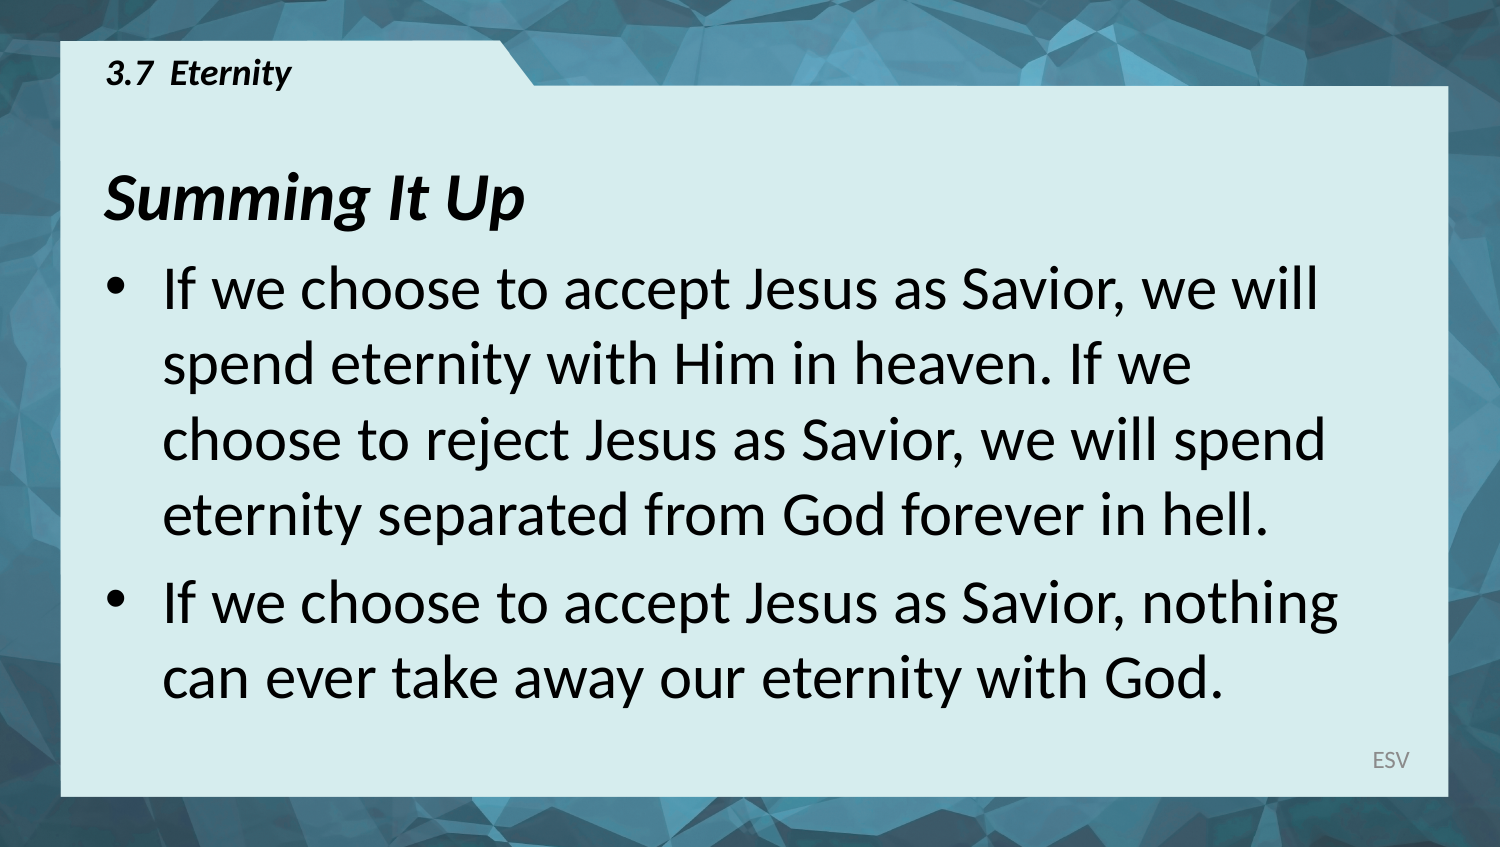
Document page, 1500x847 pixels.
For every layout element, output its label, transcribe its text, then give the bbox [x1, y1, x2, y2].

picture [0, 0, 1500, 847]
footer ESV [950, 736, 1425, 782]
title 3.7 Eternity [89, 33, 1420, 108]
list Summing It Up If we choose to accept Jesus as Savior, we will spend eternity with Him in heaven. If we choose to reject Jesus as Savior, we will spend eternity separated from God forever in hell. If we choose to accept Jesus as Savior, nothing can ever take away our eternity with God. [89, 141, 1403, 722]
